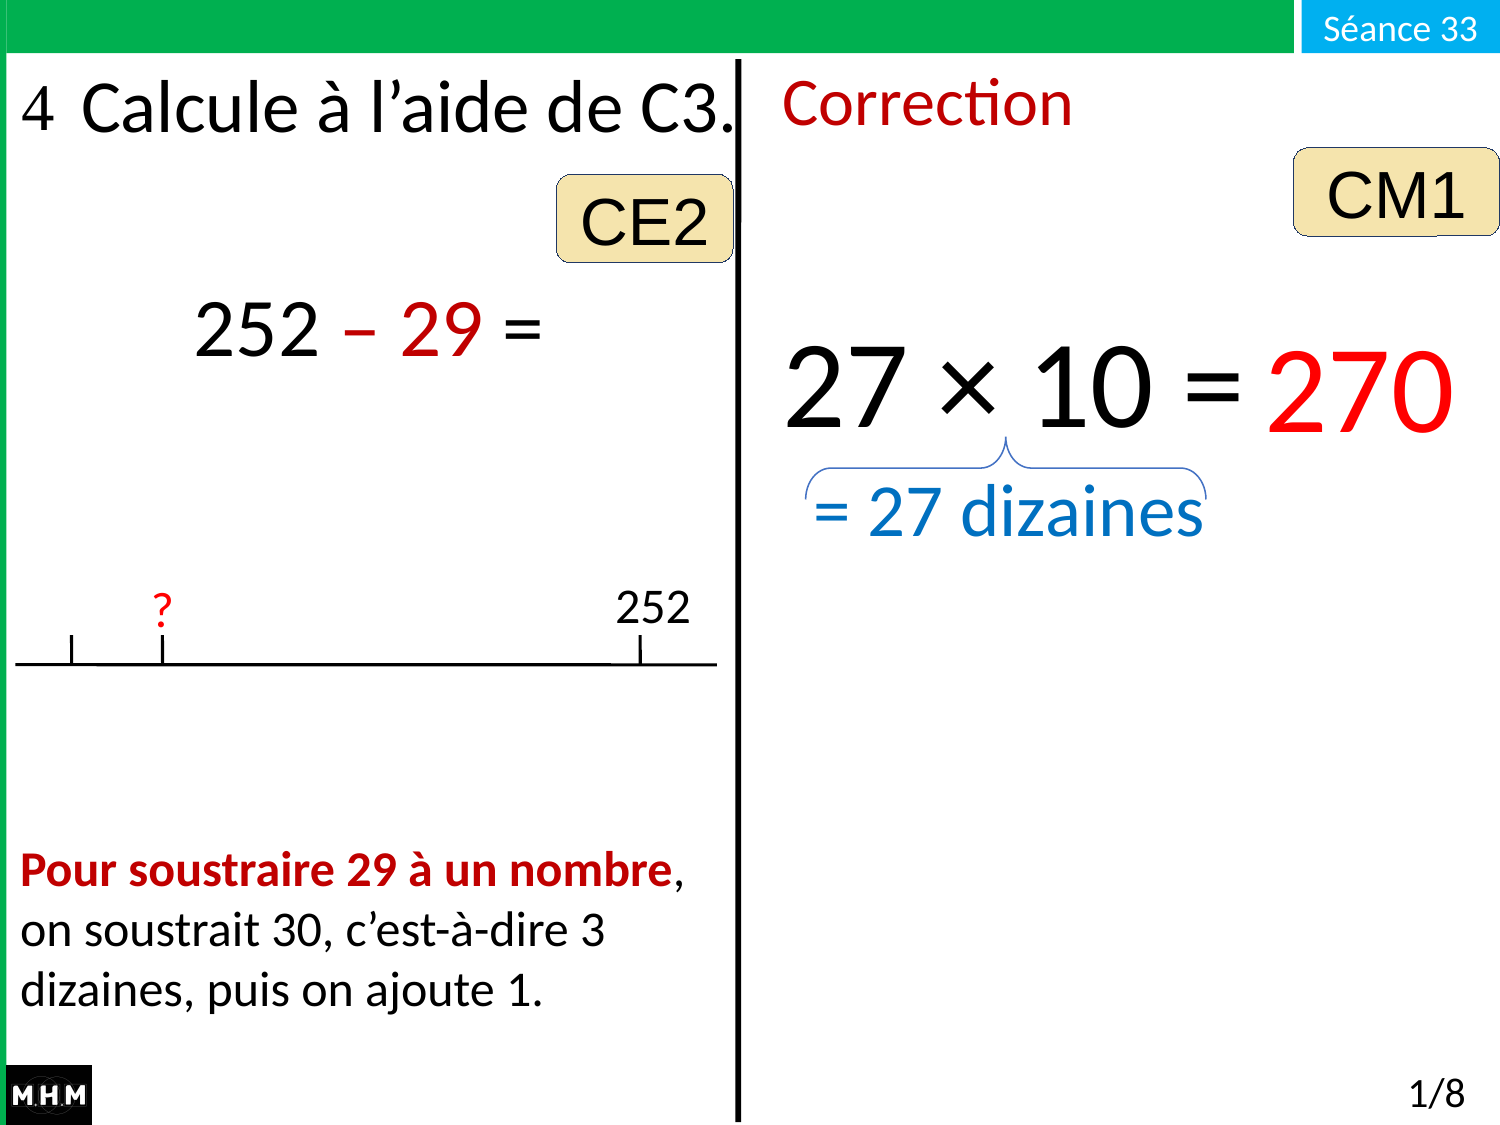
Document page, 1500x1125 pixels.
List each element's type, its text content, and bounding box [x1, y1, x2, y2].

text_box 252 – 29 = [178, 266, 569, 381]
list 1/8 [1373, 1064, 1500, 1125]
picture [6, 1065, 92, 1125]
text_box [804, 436, 1207, 500]
text_box = 27 dizaines [798, 453, 1228, 559]
text_box CE2 [556, 174, 734, 263]
text_box 27 × 10 = [767, 295, 1275, 460]
text_box Calcule à l’aide de C3. [66, 44, 785, 173]
text_box Correction [767, 59, 1121, 148]
text_box CM1 [1293, 147, 1500, 237]
text_box 270 [1245, 299, 1474, 465]
text_box 252 [600, 565, 711, 641]
text_box Pour soustraire 29 à un nombre, on soustrait 30, c’est-à-dire 3 dizaines, puis on ajoute 1. [5, 829, 760, 1025]
text_box ? [120, 570, 205, 645]
